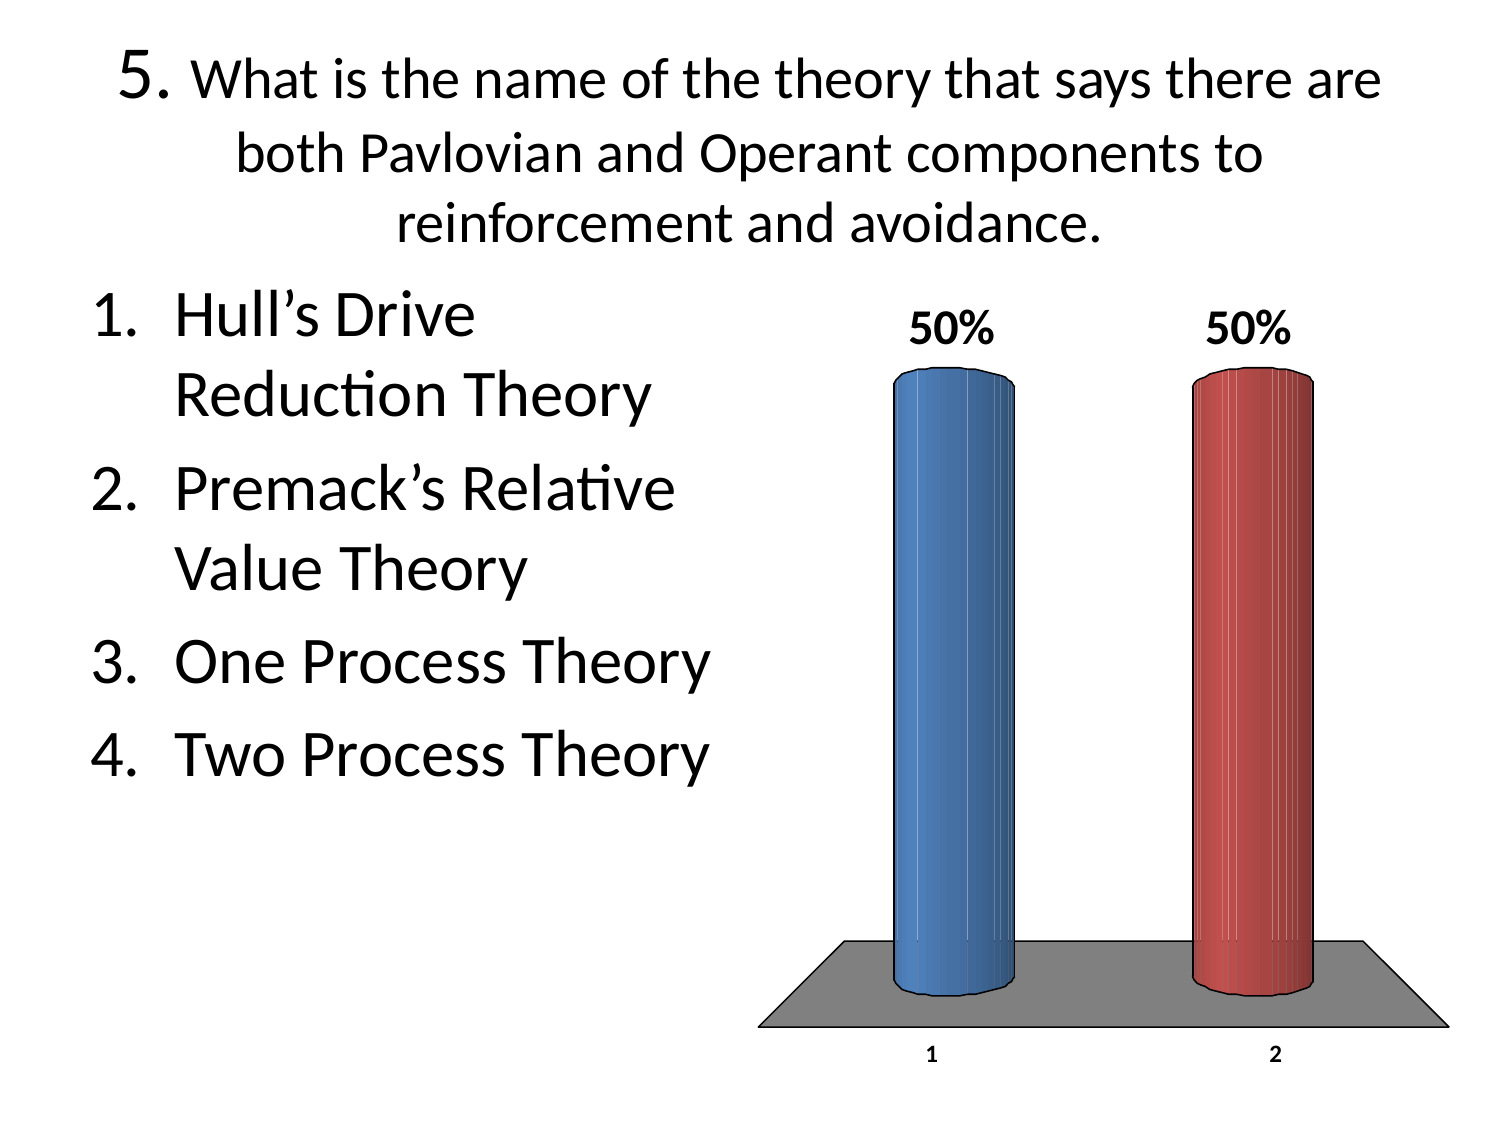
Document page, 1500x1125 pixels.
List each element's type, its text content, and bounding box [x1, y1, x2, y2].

list Hull’s Drive Reduction Theory Premack’s Relative Value Theory One Process Theory Two Process Theory [75, 262, 750, 1005]
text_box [739, 270, 1490, 1115]
title 5. What is the name of the theory that says there are both Pavlovian and Operant components to reinforcement and avoidance. [75, 45, 1425, 233]
